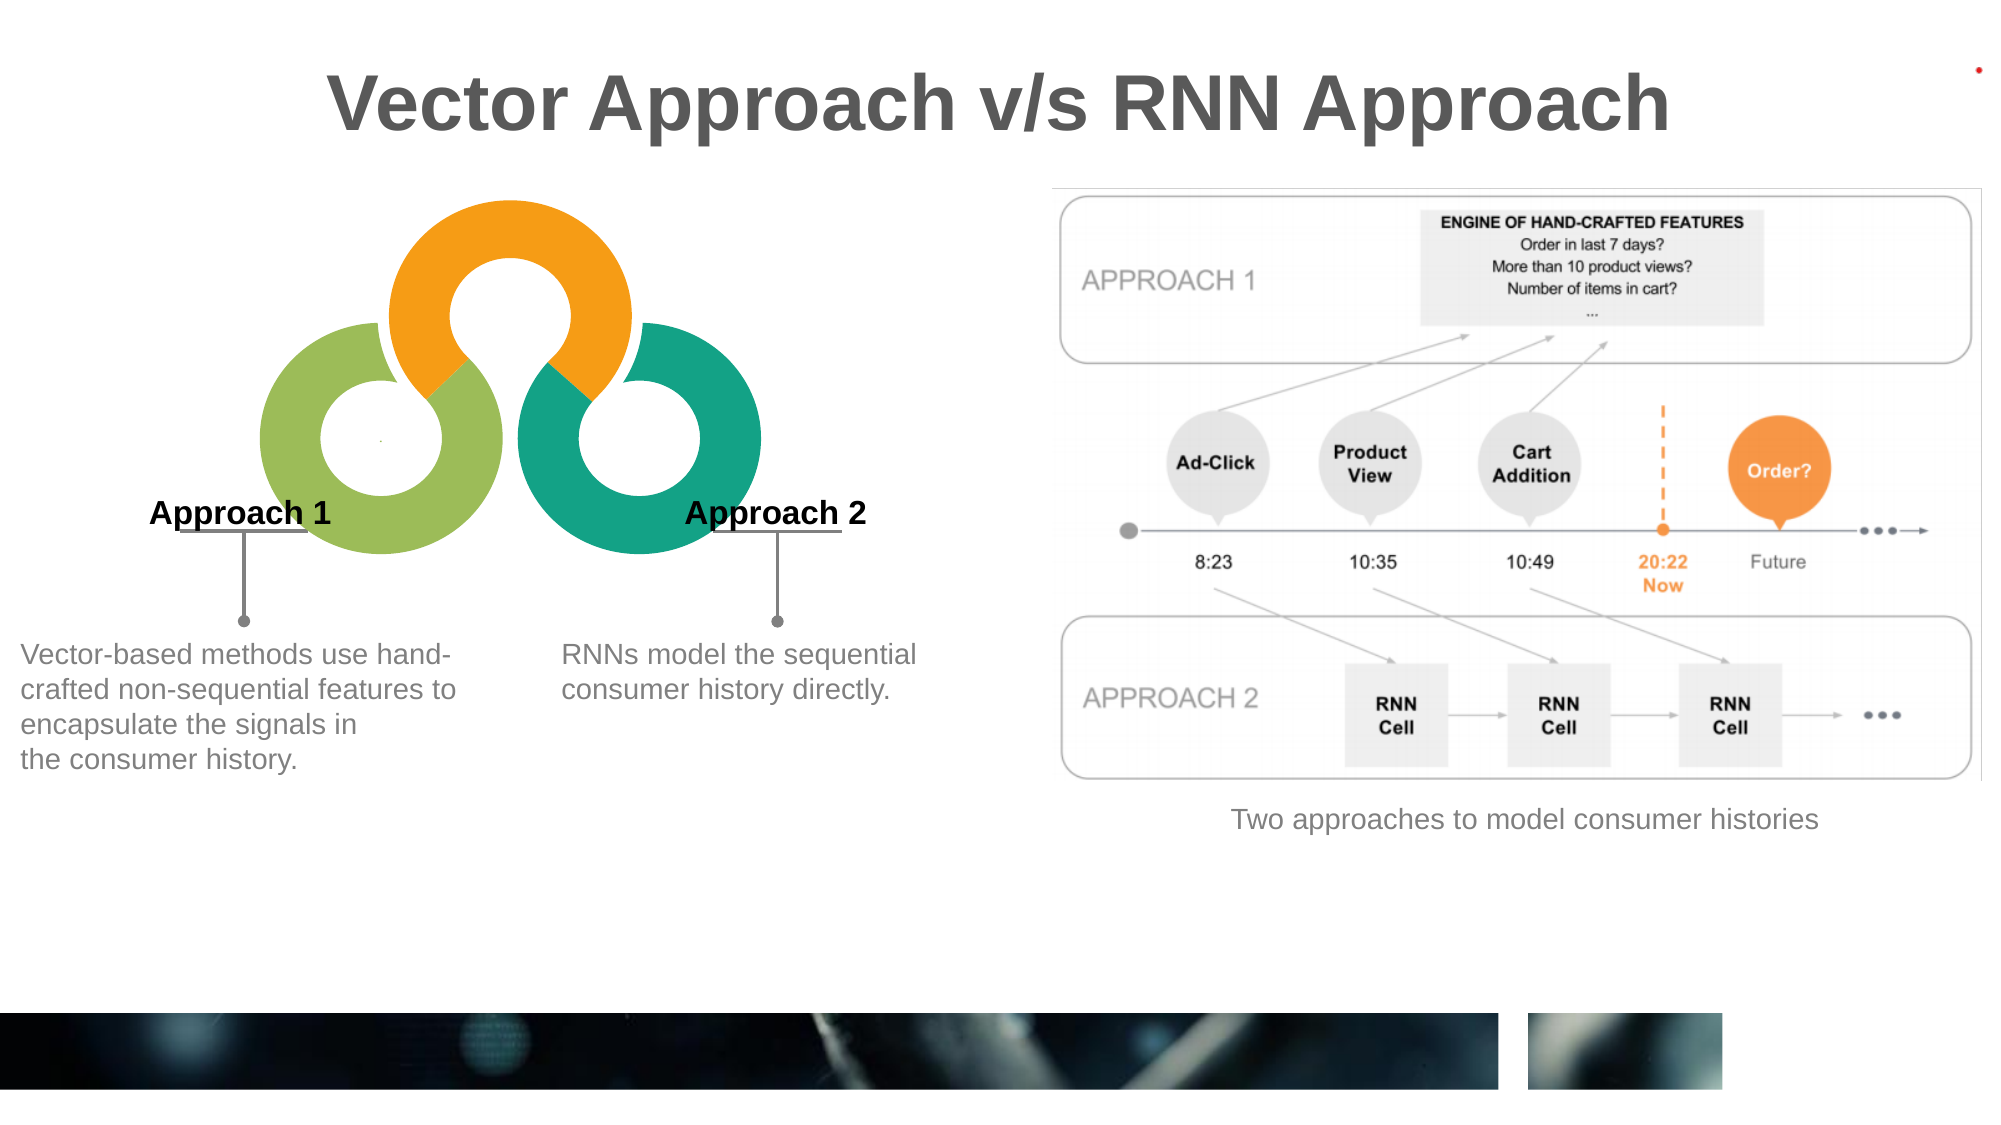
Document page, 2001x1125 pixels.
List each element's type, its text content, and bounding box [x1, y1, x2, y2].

text_box [622, 322, 762, 463]
text_box Approach 1 [129, 463, 259, 539]
picture [1528, 1013, 1723, 1090]
picture [0, 1013, 1499, 1090]
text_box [198, 511, 290, 641]
text_box Two approaches to model consumer histories [1215, 793, 1835, 843]
text_box [517, 362, 700, 555]
text_box Vector-based methods use hand-crafted non-sequential features to encapsulate the signals in the consumer history. [20, 635, 535, 776]
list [1052, 66, 1983, 781]
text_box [732, 511, 823, 641]
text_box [259, 322, 503, 555]
text_box [388, 200, 632, 402]
text_box Approach 2 [669, 463, 887, 539]
text_box RNNs model the sequential consumer history directly. [561, 635, 1027, 706]
text_box Vector Approach v/s RNN Approach [249, 44, 1750, 167]
